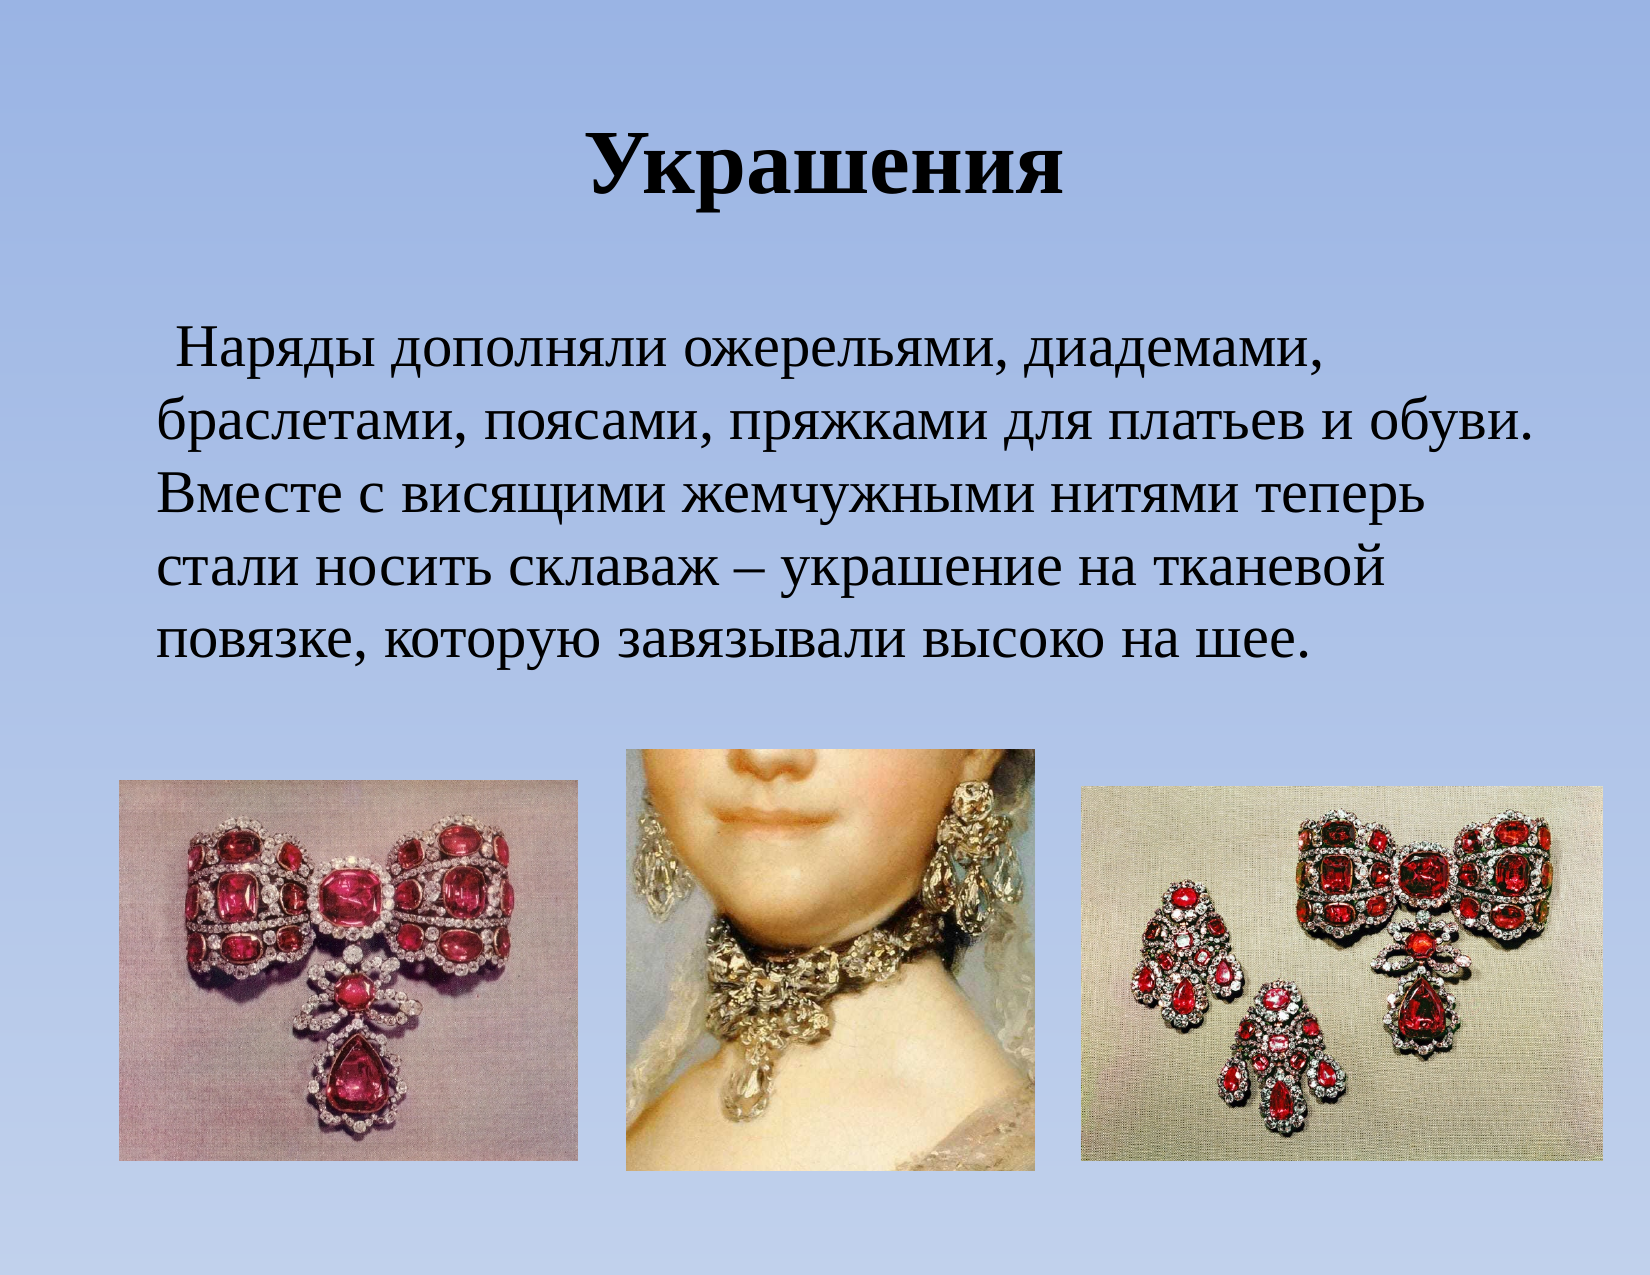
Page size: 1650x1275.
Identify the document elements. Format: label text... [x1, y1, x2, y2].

text_box Наряды дополняли ожерельями, диадемами, браслетами, поясами, пряжками для платьев и обуви. Вместе с висящими жемчужными нитями теперь стали носить склаваж – украшение на тканевой повязке, которую завязывали высоко на шее. [82, 297, 1568, 750]
picture [626, 749, 1035, 1172]
picture [1081, 786, 1603, 1161]
picture [118, 779, 578, 1161]
text_box Украшения [82, 51, 1568, 264]
